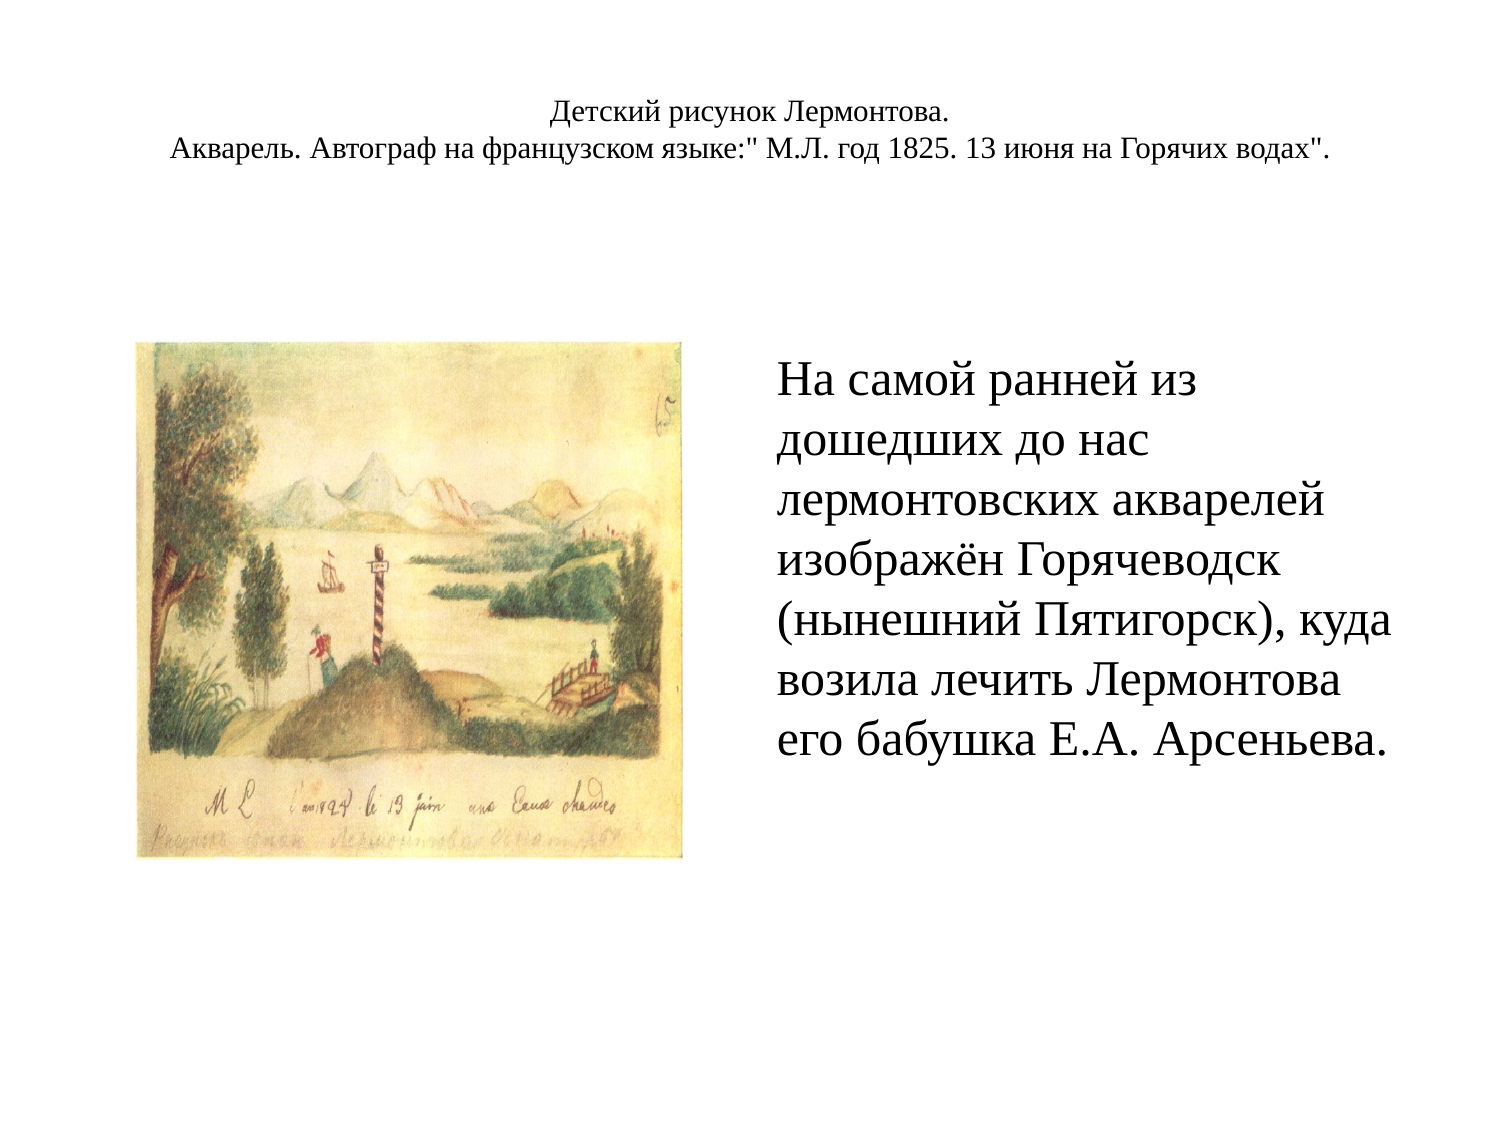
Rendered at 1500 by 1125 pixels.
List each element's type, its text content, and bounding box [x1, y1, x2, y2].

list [135, 337, 683, 860]
title Детский рисунок Лермонтова. Акварель. Автограф на французском языке:" М.Л. год 1825. 13 июня на Горячих водах". [75, 45, 1425, 233]
list На самой ранней из дошедших до нас лермонтовских акварелей изображён Горячеводск (нынешний Пятигорск), куда возила лечить Лермонтова его бабушка Е.А. Арсеньева. [761, 338, 1425, 1081]
